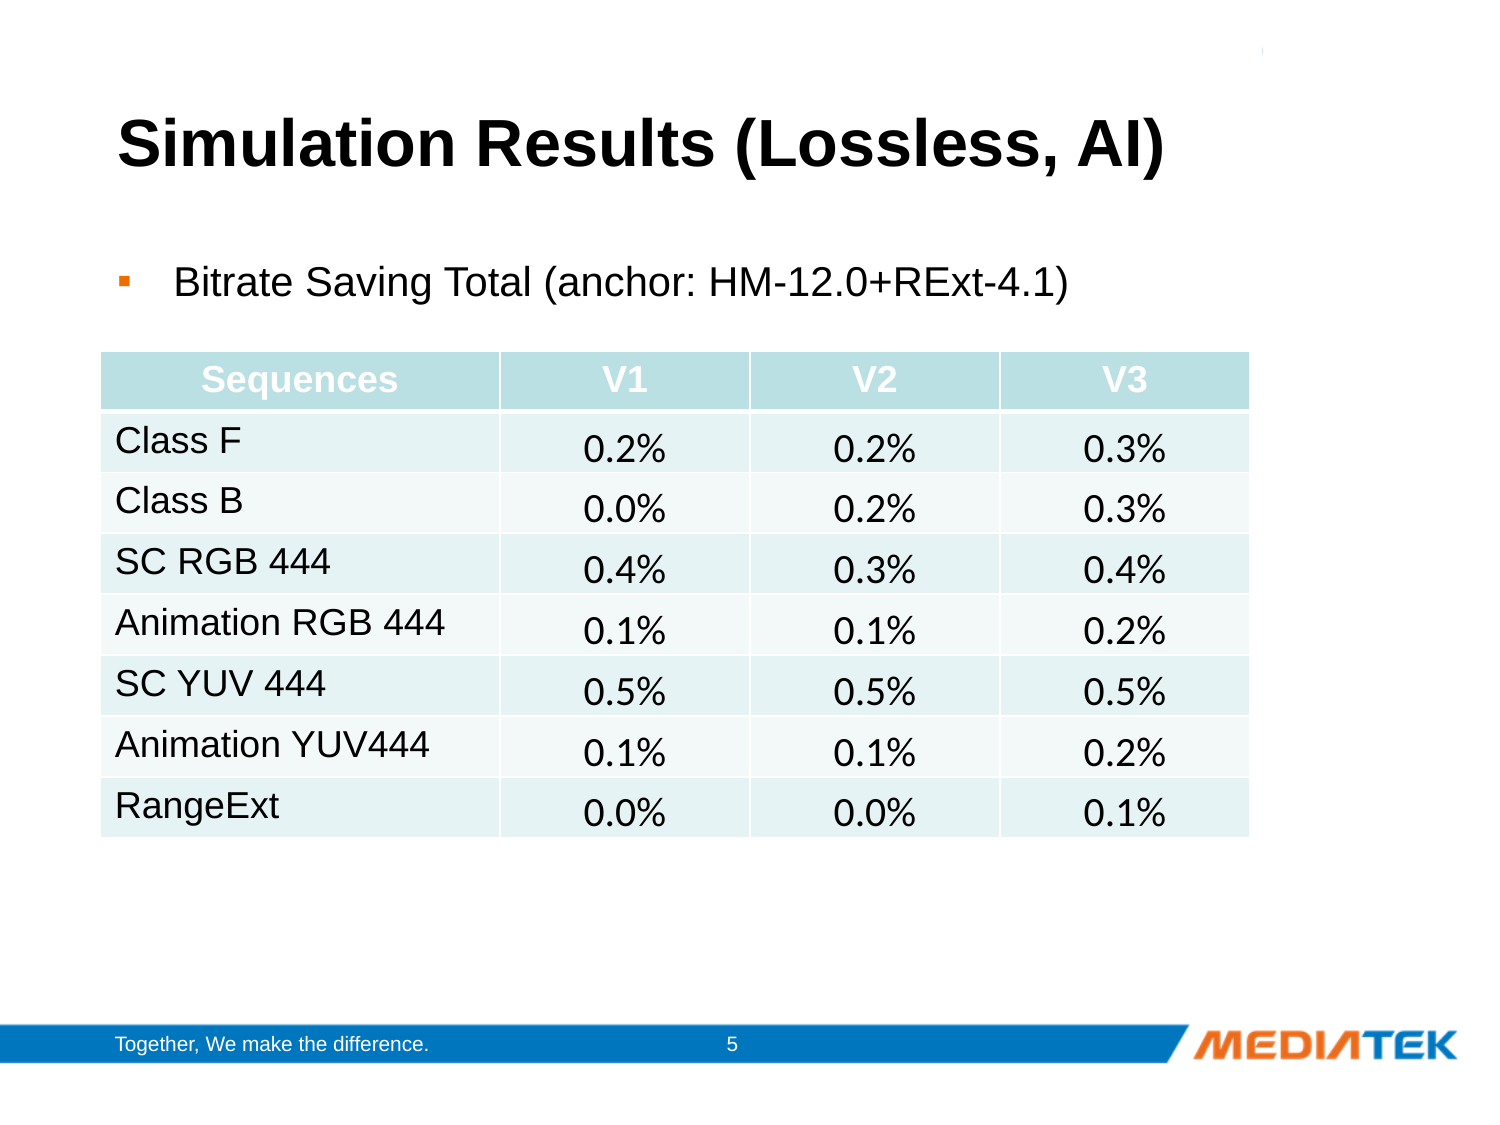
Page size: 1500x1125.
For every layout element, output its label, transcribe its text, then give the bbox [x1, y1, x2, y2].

table_cell Animation RGB 444 [101, 595, 499, 654]
table_cell 0.1% [751, 595, 999, 654]
table_cell 0.1% [501, 595, 749, 654]
table_cell Animation YUV444 [101, 717, 499, 776]
table_cell 0.2% [1001, 717, 1249, 776]
table_cell RangeExt [101, 778, 499, 837]
table_cell 0.1% [751, 717, 999, 776]
table_cell 0.5% [1001, 656, 1249, 715]
table_cell 0.2% [501, 414, 749, 472]
table_cell 0.0% [501, 778, 749, 837]
table_cell 0.3% [1001, 414, 1249, 472]
table_cell 0.0% [501, 473, 749, 532]
table_header Sequences [101, 352, 499, 409]
table_cell Class B [101, 473, 499, 532]
table_cell 0.5% [751, 656, 999, 715]
table_cell 0.5% [501, 656, 749, 715]
table_header V2 [751, 352, 999, 409]
table_cell 0.2% [1001, 595, 1249, 654]
table_cell SC RGB 444 [101, 534, 499, 593]
title Simulation Results (Lossless, AI) [101, 62, 1425, 217]
table_cell 0.3% [1001, 473, 1249, 532]
table_cell 0.1% [501, 717, 749, 776]
table_cell 0.0% [751, 778, 999, 837]
list Bitrate Saving Total (anchor: HM-12.0+RExt-4.1) [101, 247, 1424, 338]
table_cell Class F [101, 414, 499, 472]
table_cell 0.2% [751, 473, 999, 532]
table_header V3 [1001, 352, 1249, 409]
slide_number 5 [711, 1022, 789, 1090]
table_cell 0.1% [1001, 778, 1249, 837]
table_cell 0.3% [751, 534, 999, 593]
table_cell 0.4% [1001, 534, 1249, 593]
picture [0, 0, 1500, 1125]
table_header V1 [501, 352, 749, 409]
table_cell 0.2% [751, 414, 999, 472]
table_cell 0.4% [501, 534, 749, 593]
table_cell SC YUV 444 [101, 656, 499, 715]
